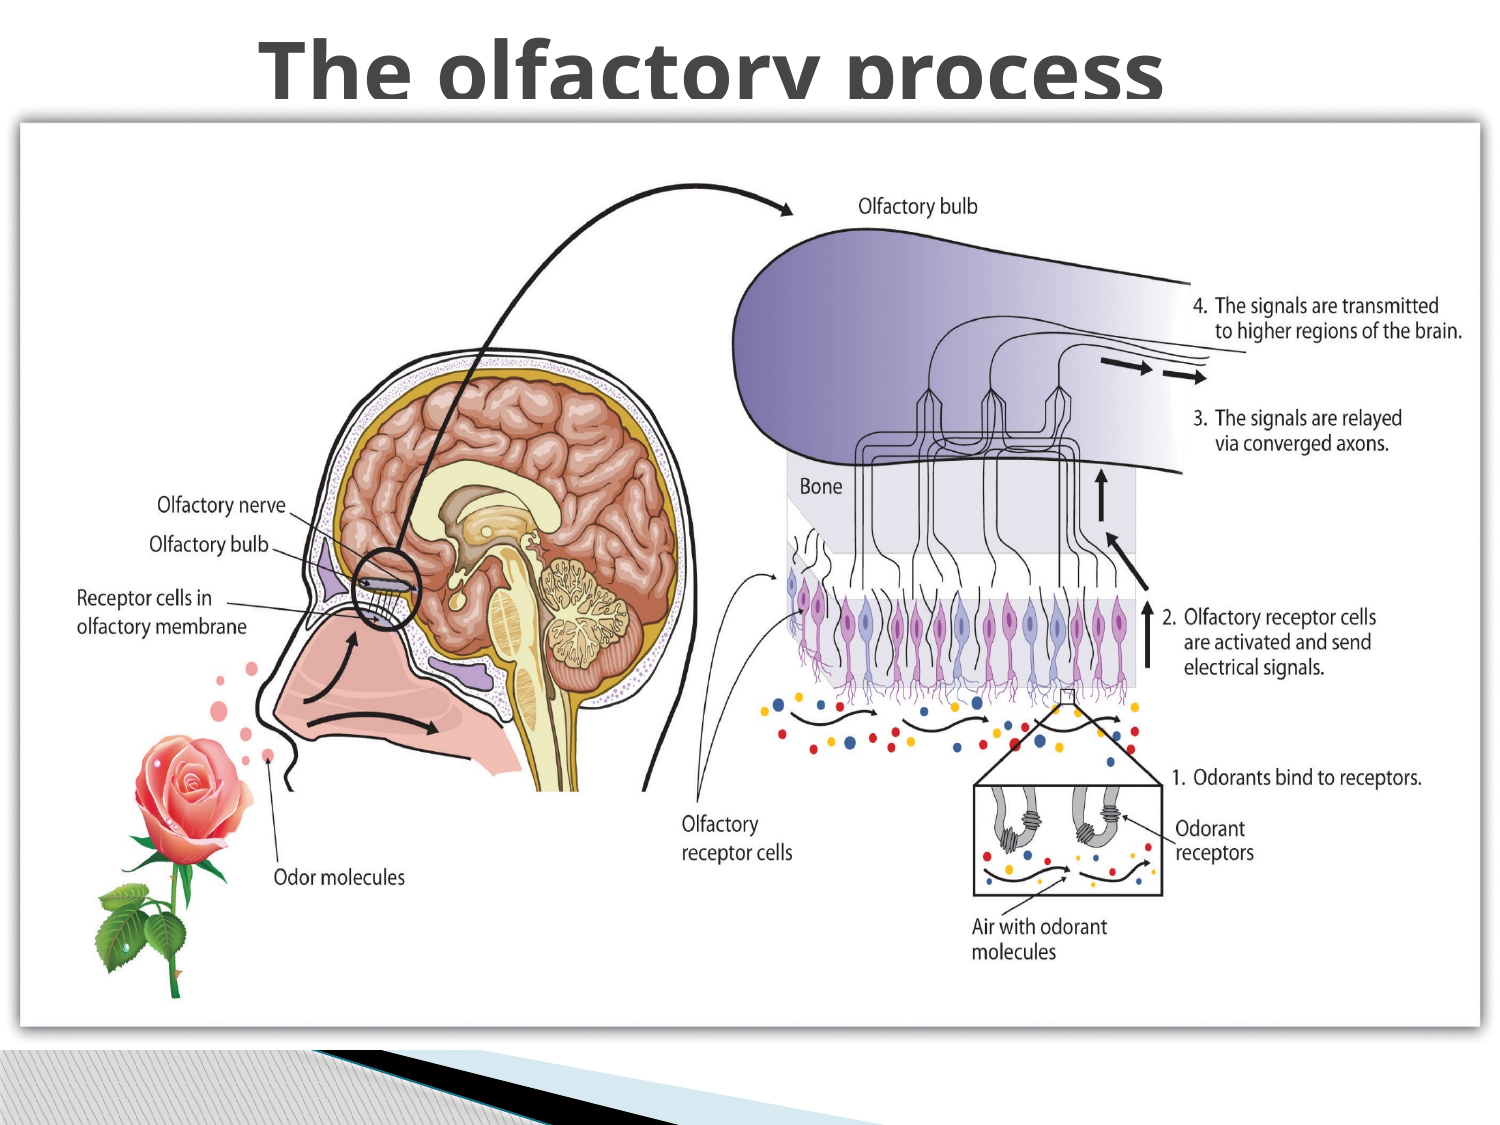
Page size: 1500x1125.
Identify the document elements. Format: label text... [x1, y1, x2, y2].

picture [0, 99, 1500, 1051]
title The olfactory process [37, 0, 1388, 99]
